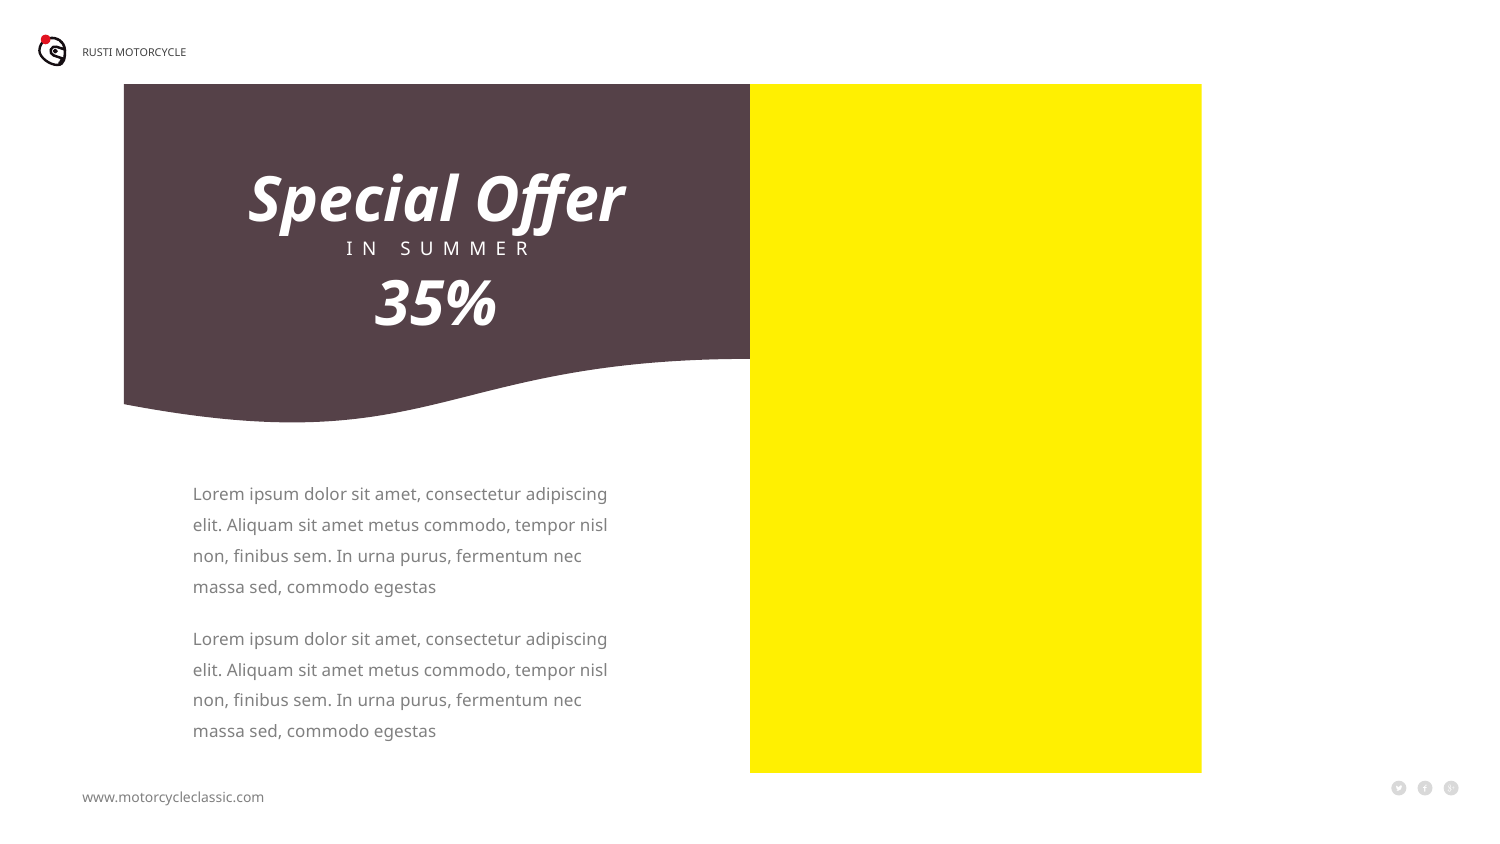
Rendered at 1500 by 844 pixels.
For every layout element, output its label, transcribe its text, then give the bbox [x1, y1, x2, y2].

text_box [1391, 780, 1459, 796]
text_box www.motorcycleclassic.com [67, 781, 345, 813]
text_box IN SUMMER [310, 229, 563, 267]
text_box Lorem ipsum dolor sit amet, consectetur adipiscing elit. Aliquam sit amet metus commodo, tempor nisl non, finibus sem. In urna purus, fermentum nec massa sed, commodo egestas [178, 610, 641, 749]
text_box [122, 242, 749, 424]
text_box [38, 34, 298, 67]
text_box Lorem ipsum dolor sit amet, consectetur adipiscing elit. Aliquam sit amet metus commodo, tempor nisl non, finibus sem. In urna purus, fermentum nec massa sed, commodo egestas [178, 465, 641, 604]
text_box [122, 83, 751, 151]
text_box Special Offer [108, 151, 749, 242]
text_box 35% [343, 255, 531, 346]
picture [749, 84, 1202, 773]
